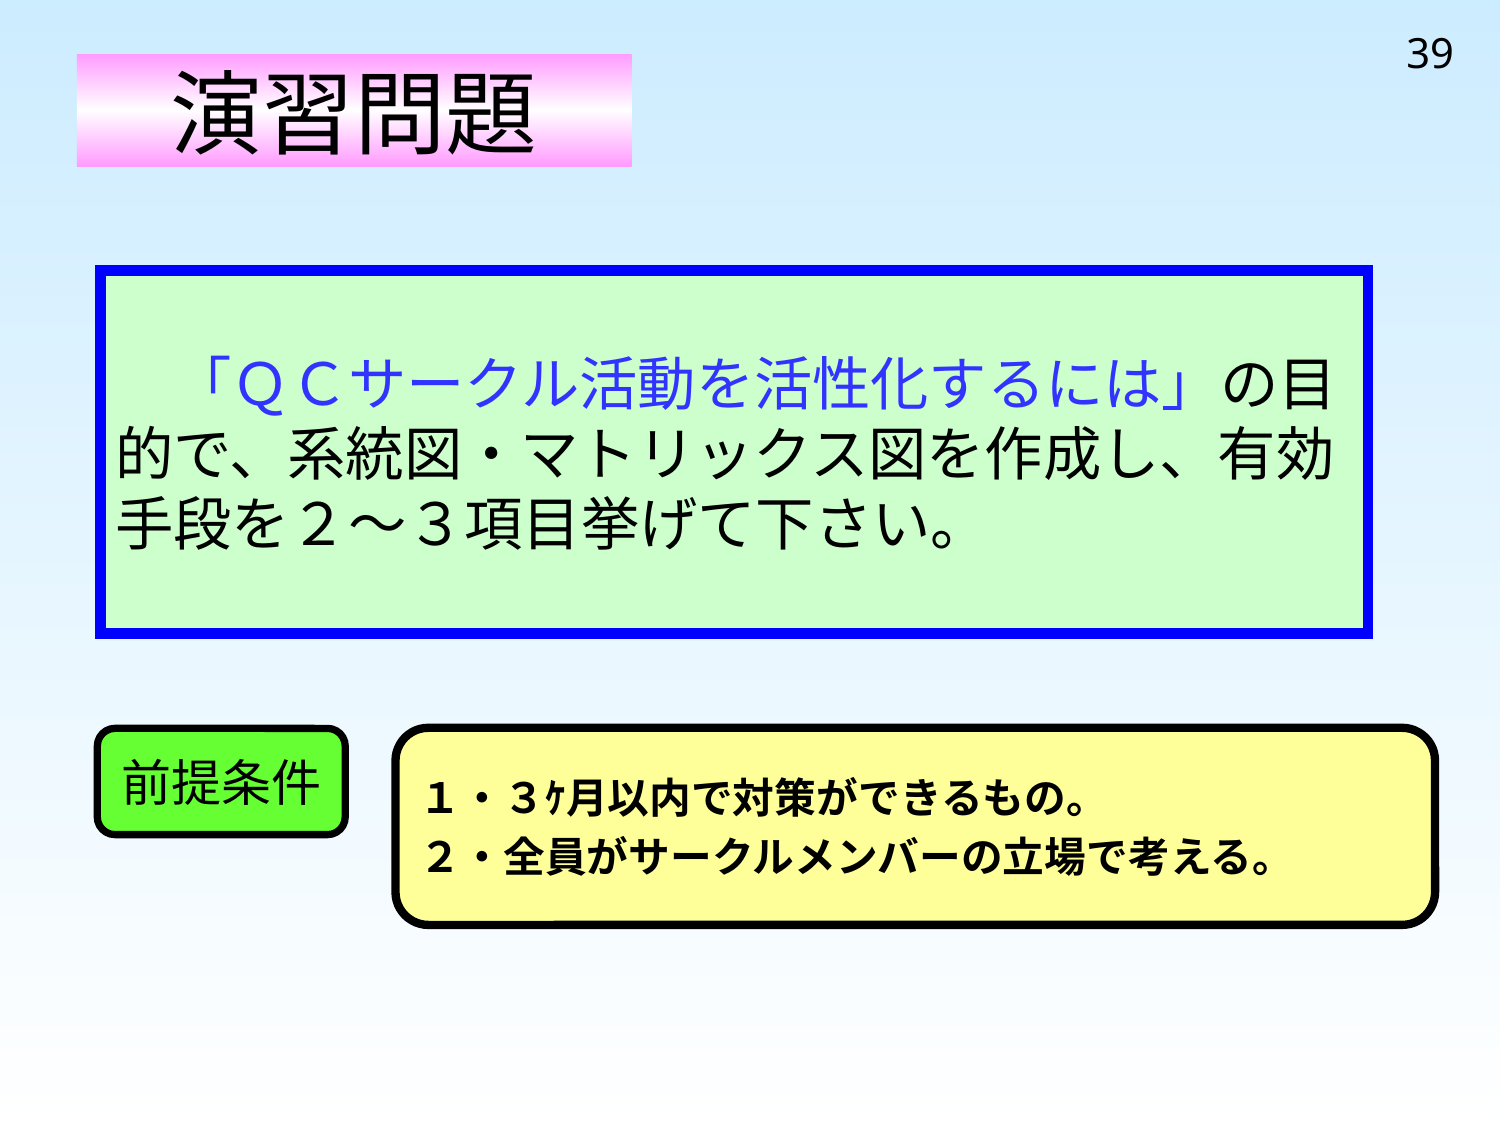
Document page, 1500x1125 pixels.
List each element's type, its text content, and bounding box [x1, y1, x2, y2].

text_box １・３ｹ月以内で対策ができるもの。 ２・全員がサークルメンバーの立場で考える。 [395, 727, 1436, 925]
title 演習問題 [76, 54, 632, 167]
text_box 39 [1368, 19, 1493, 84]
text_box 前提条件 [97, 728, 346, 835]
text_box 「ＱＣサークル活動を活性化するには」の目的で、系統図・マトリックス図を作成し、有効手段を２～３項目挙げて下さい。 [100, 270, 1369, 634]
